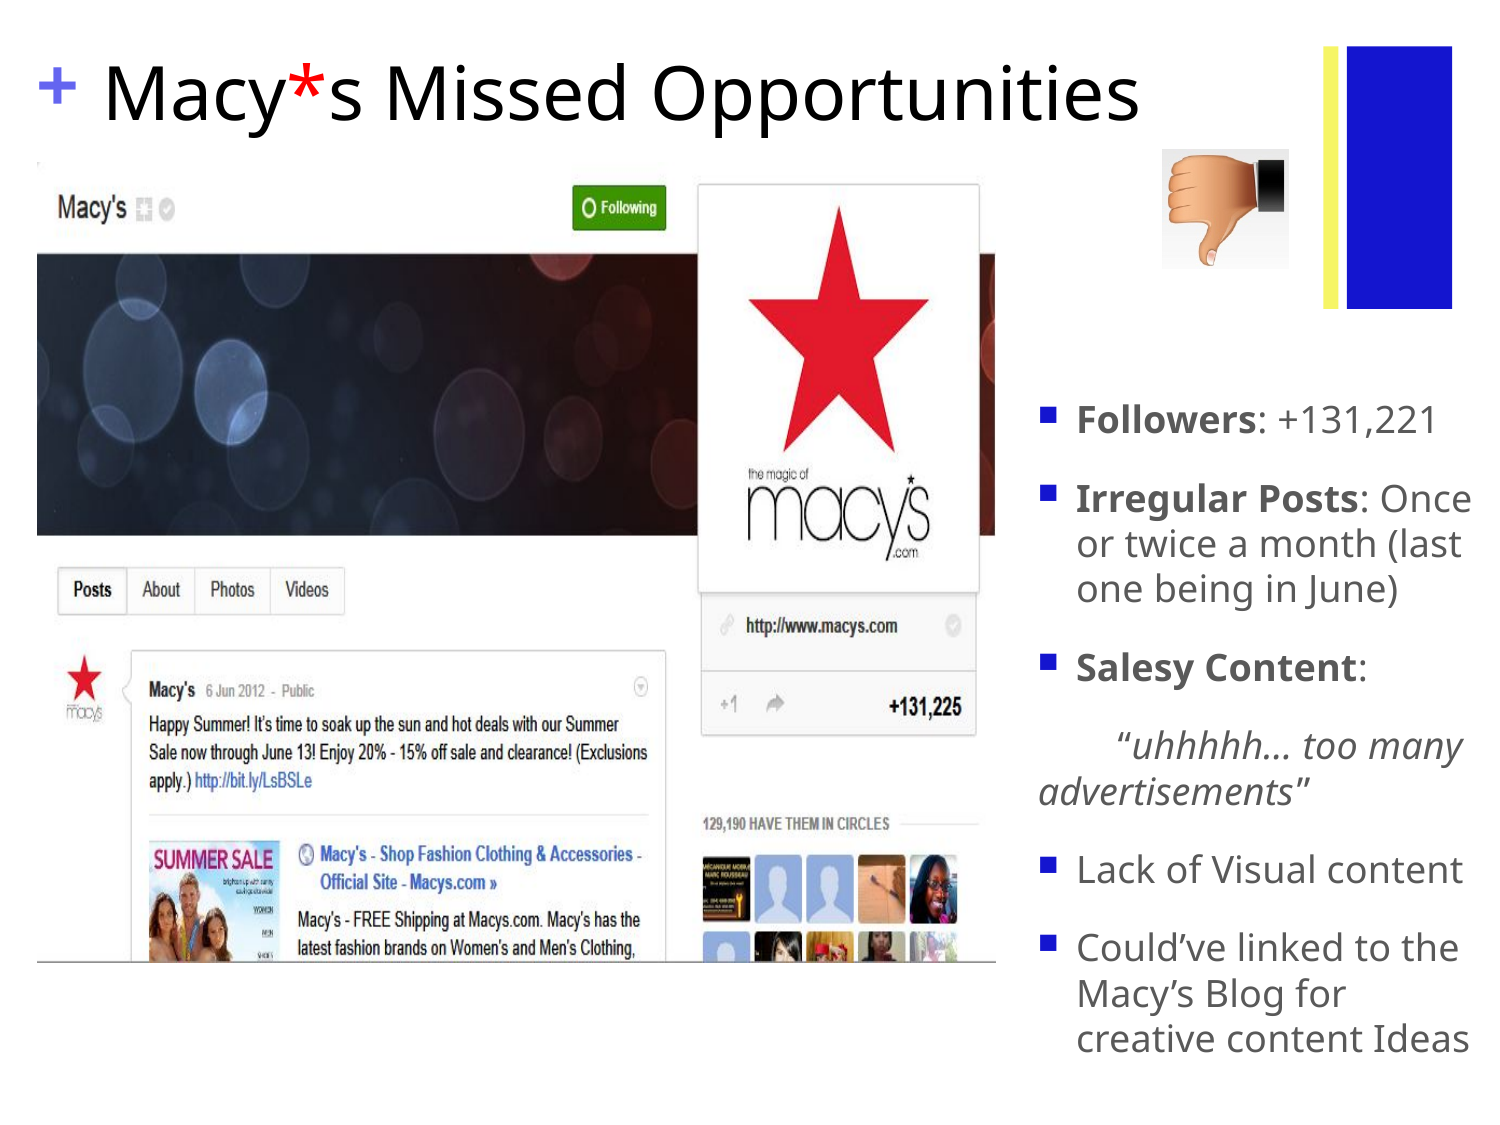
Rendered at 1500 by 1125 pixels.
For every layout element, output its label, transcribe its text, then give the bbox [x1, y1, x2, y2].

title Macy*s Missed Opportunities [87, 37, 1328, 221]
picture [1161, 149, 1289, 269]
list Followers: +131,221 Irregular Posts: Once or twice a month (last one being in June) Salesy Content: “uhhhhh... too many advertisements﻿” Lack of Visual content Could’ve linked to the Macy’s Blog for creative content Ideas [1022, 237, 1500, 1088]
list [36, 161, 996, 964]
